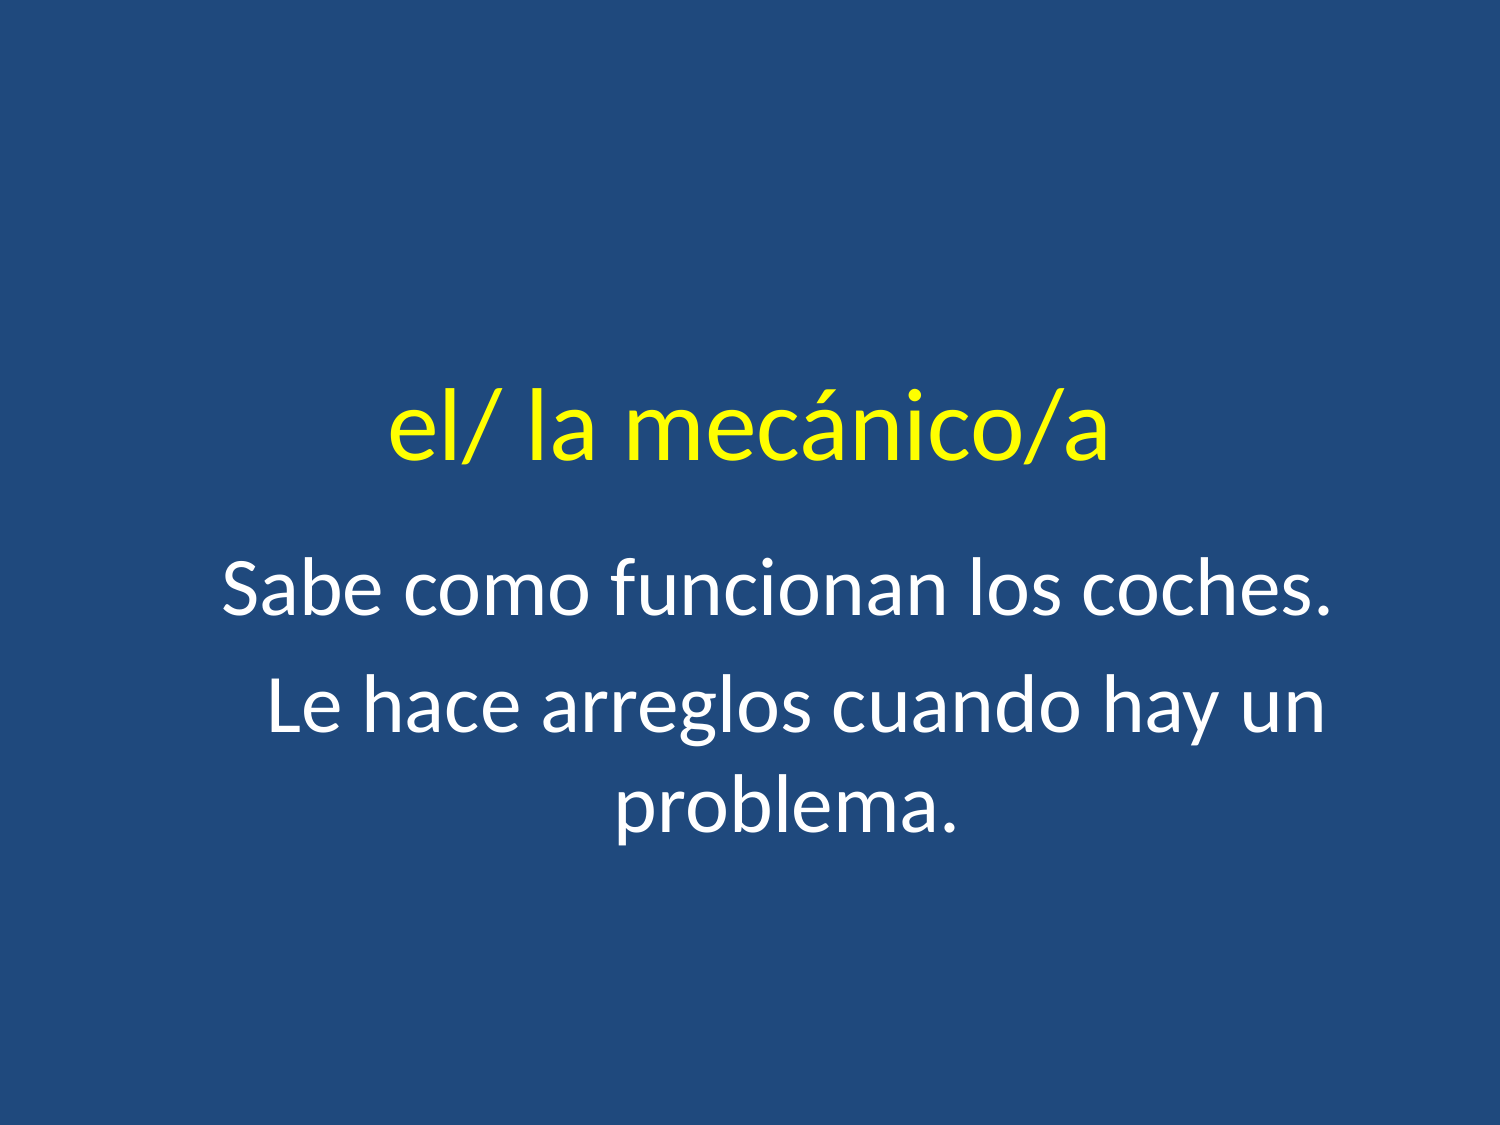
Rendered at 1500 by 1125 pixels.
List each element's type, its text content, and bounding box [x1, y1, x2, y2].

title el/ la mecánico/a [112, 349, 1388, 591]
subtitle Sabe como funcionan los coches. Le hace arreglos cuando hay un problema. [150, 525, 1425, 813]
